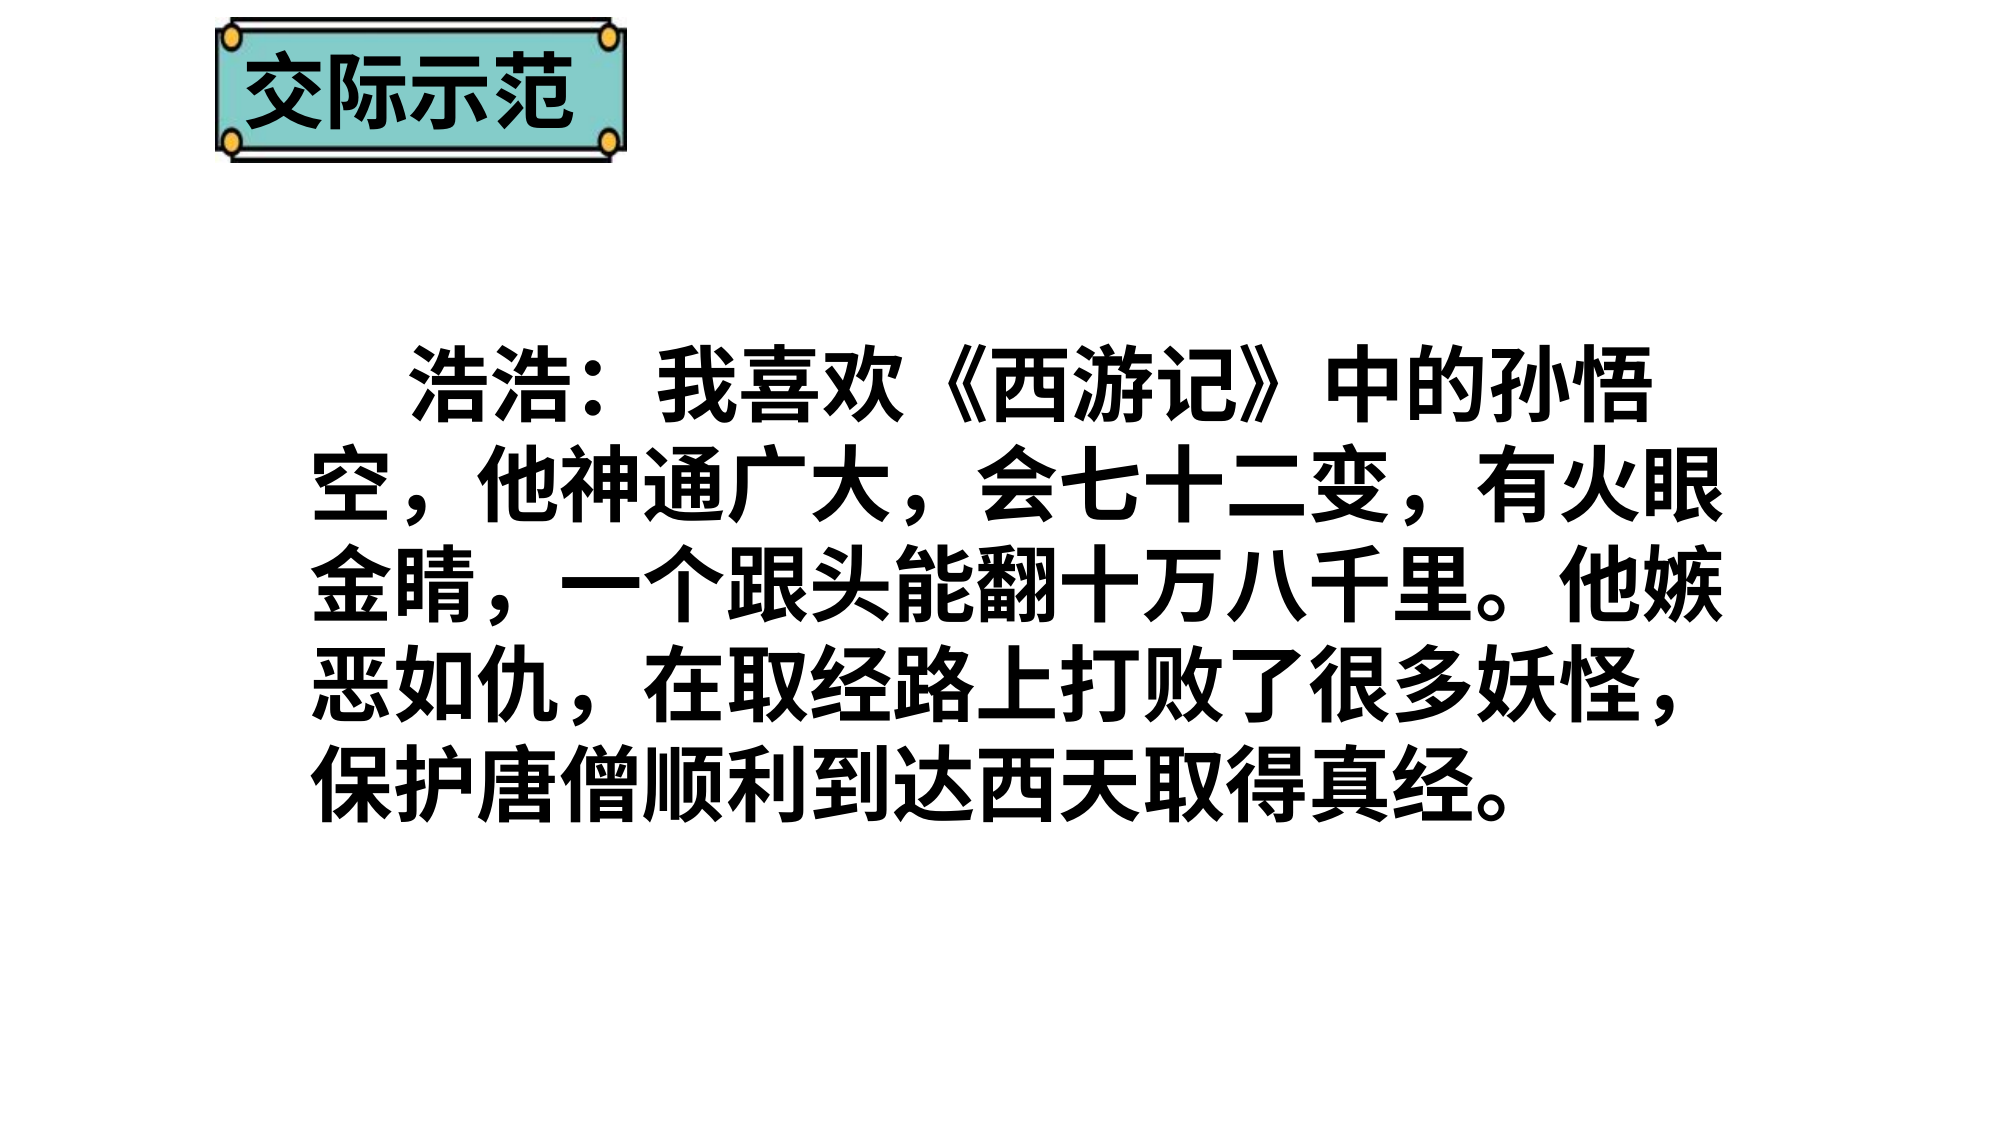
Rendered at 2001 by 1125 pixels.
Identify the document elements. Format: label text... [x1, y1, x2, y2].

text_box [215, 17, 627, 163]
text_box 浩浩：我喜欢《西游记》中的孙悟空，他神通广大，会七十二变，有火眼金睛，一个跟头能翻十万八千里。他嫉恶如仇，在取经路上打败了很多妖怪，保护唐僧顺利到达西天取得真经。 [295, 325, 1752, 840]
